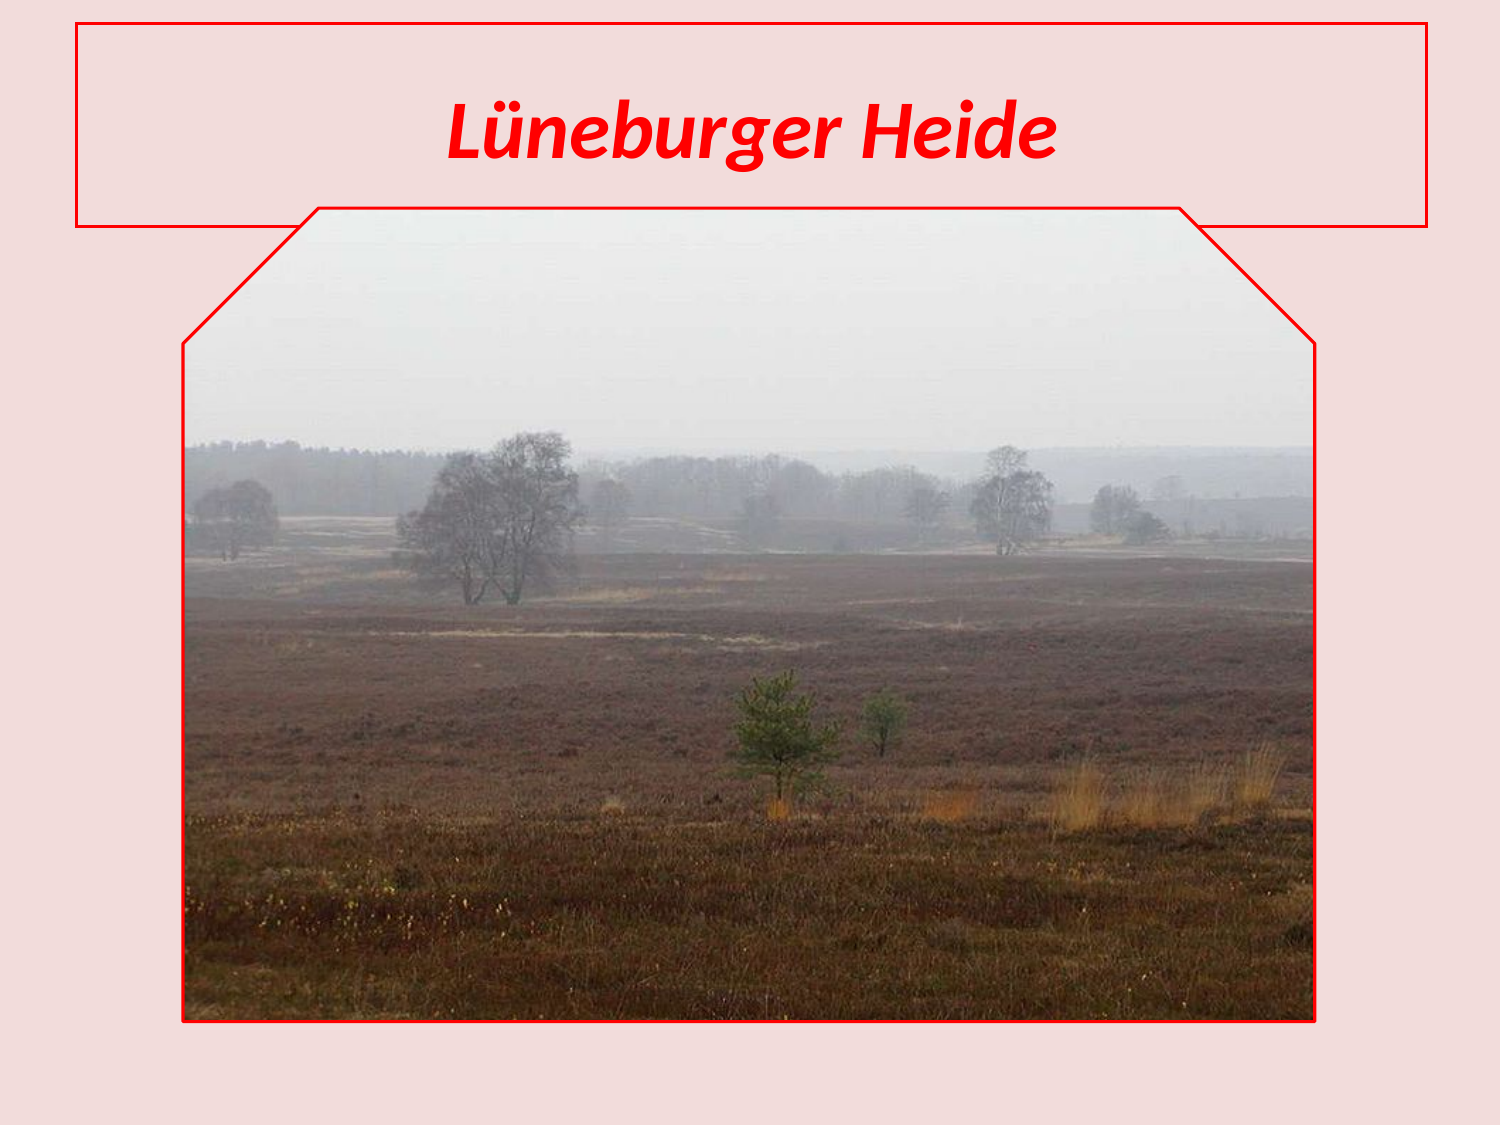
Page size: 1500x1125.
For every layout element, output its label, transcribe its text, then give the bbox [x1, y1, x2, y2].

title Lüneburger Heide [76, 23, 1427, 227]
picture [182, 207, 1316, 1022]
